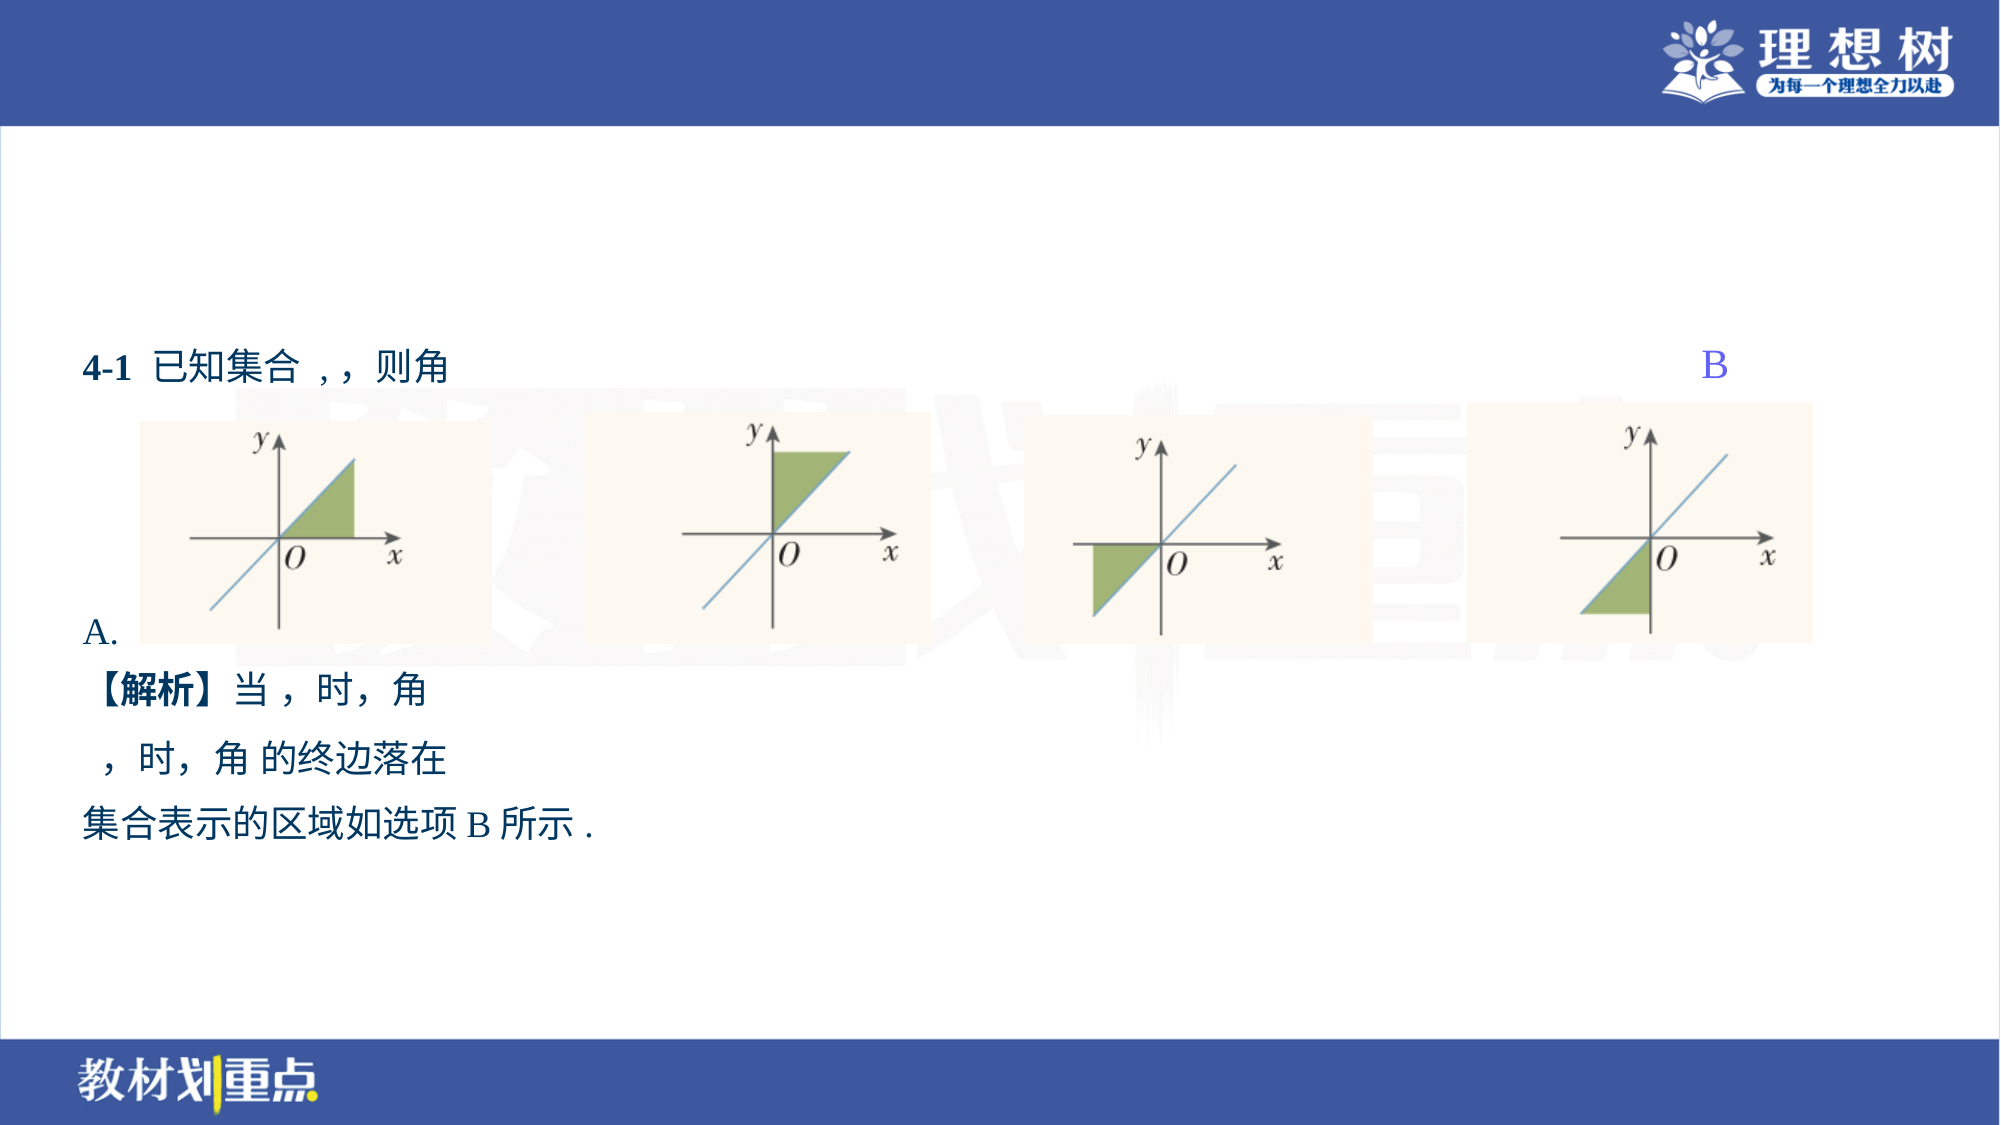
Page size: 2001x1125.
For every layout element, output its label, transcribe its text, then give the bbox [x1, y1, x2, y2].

picture [0, 0, 2000, 1125]
text_box B [1686, 335, 1745, 385]
text_box A. B. C. D. [1813, 403, 1817, 643]
text_box A. B. C. D. [82, 403, 1467, 643]
